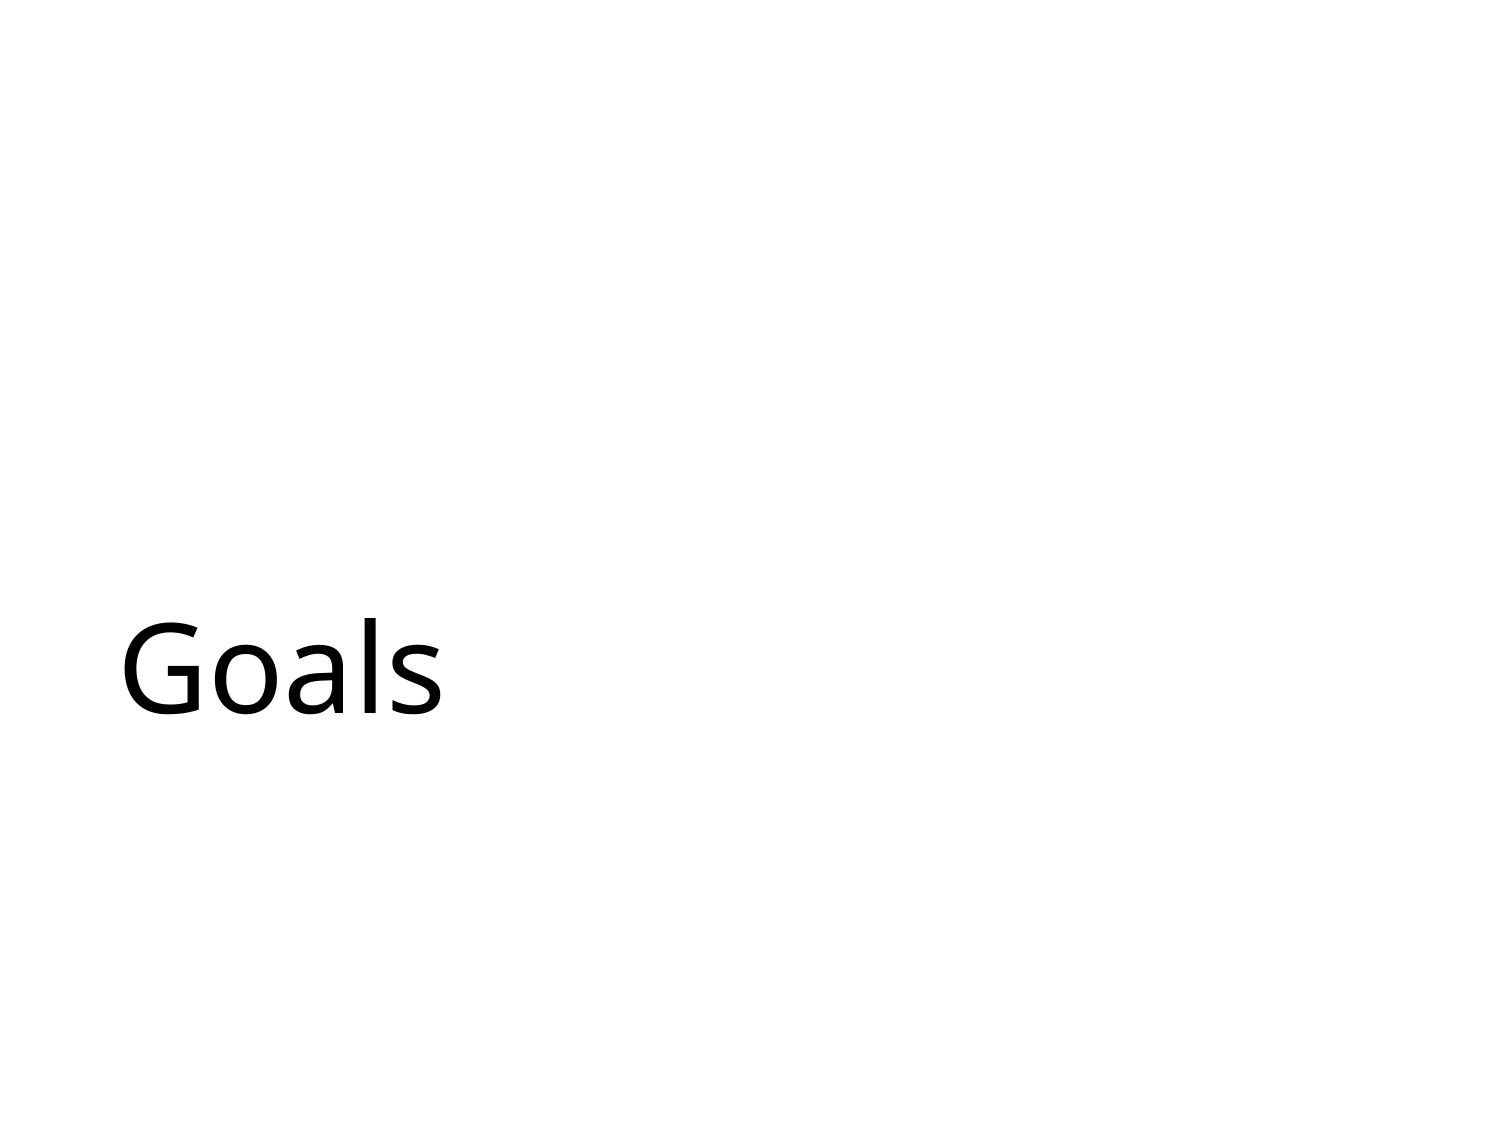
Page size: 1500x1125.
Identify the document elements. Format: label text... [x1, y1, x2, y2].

title Goals [102, 280, 1397, 749]
